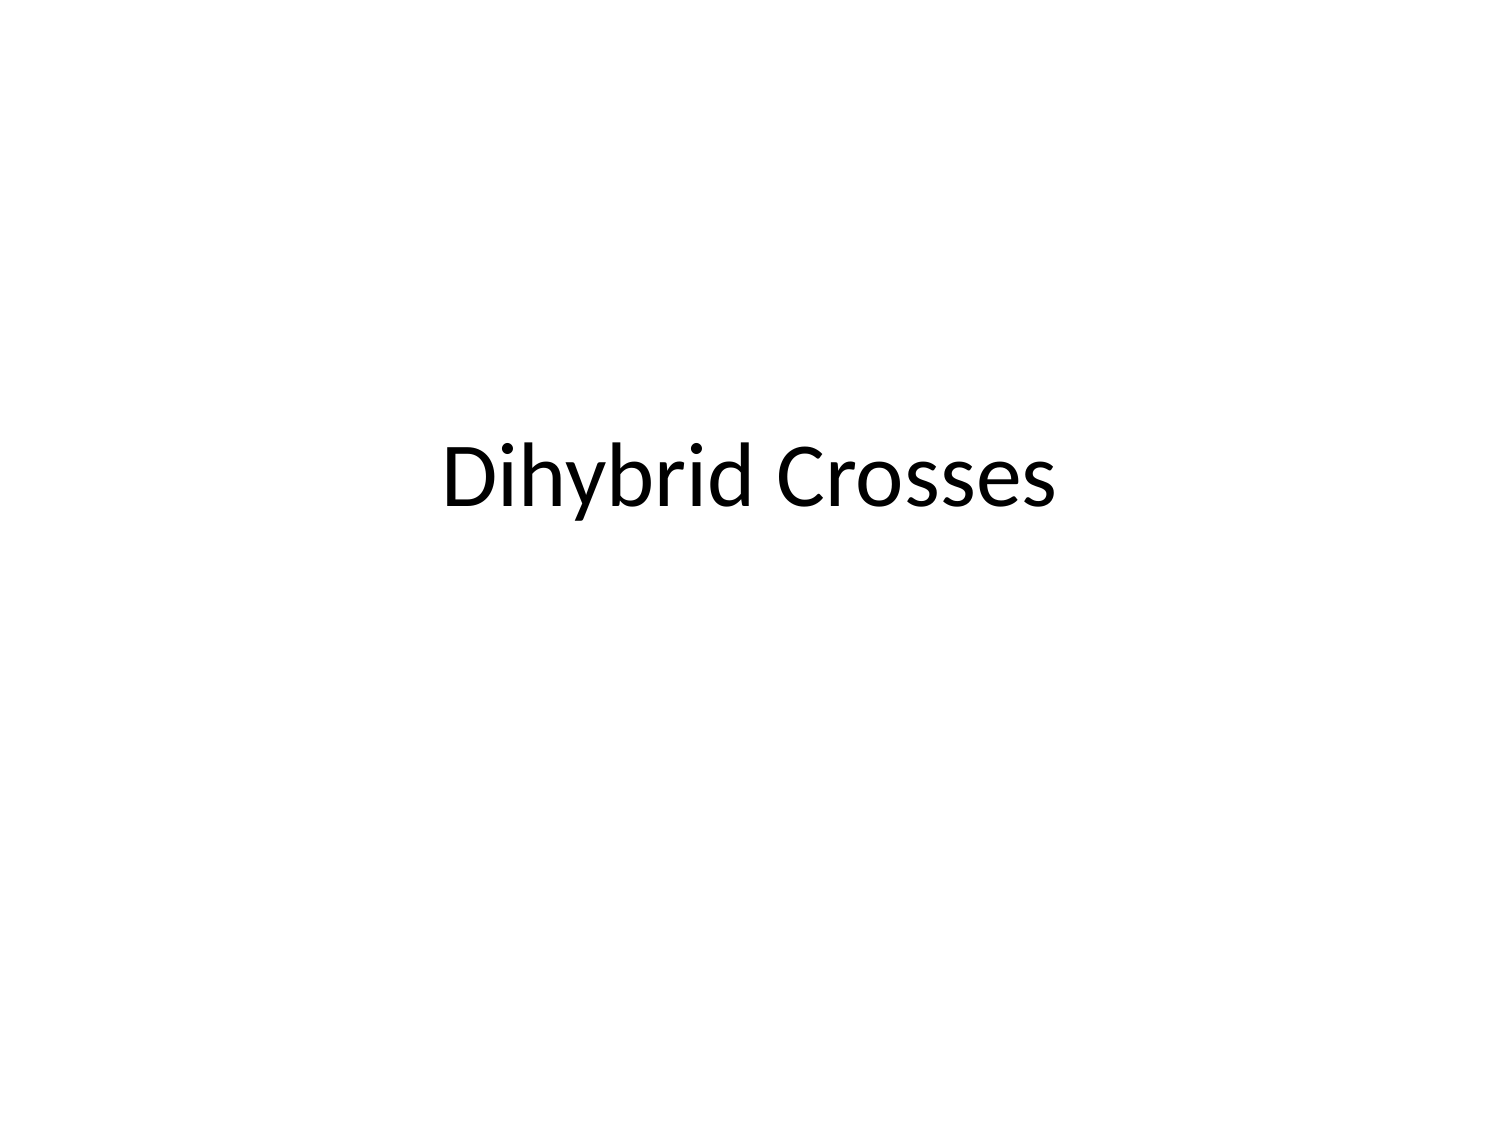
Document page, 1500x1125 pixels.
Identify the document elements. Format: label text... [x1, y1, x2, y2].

title Dihybrid Crosses [112, 349, 1388, 591]
